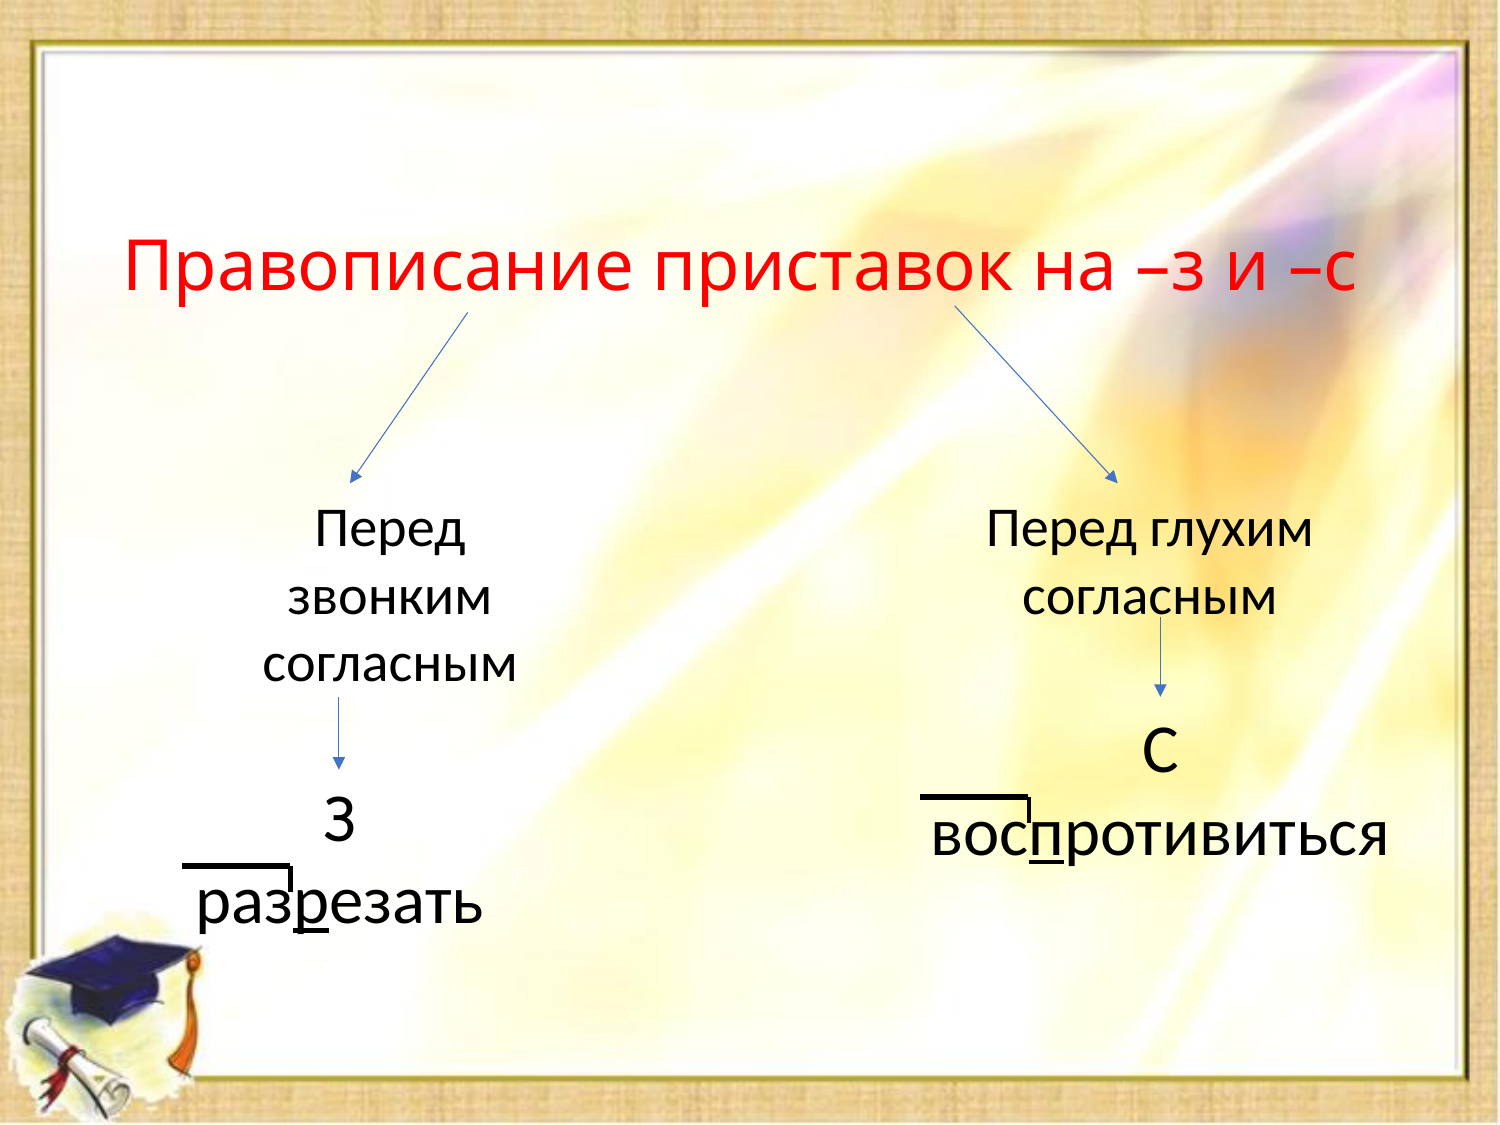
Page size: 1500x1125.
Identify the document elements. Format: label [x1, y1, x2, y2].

text_box [954, 305, 1118, 484]
picture [0, 0, 1500, 1125]
text_box [349, 312, 468, 484]
